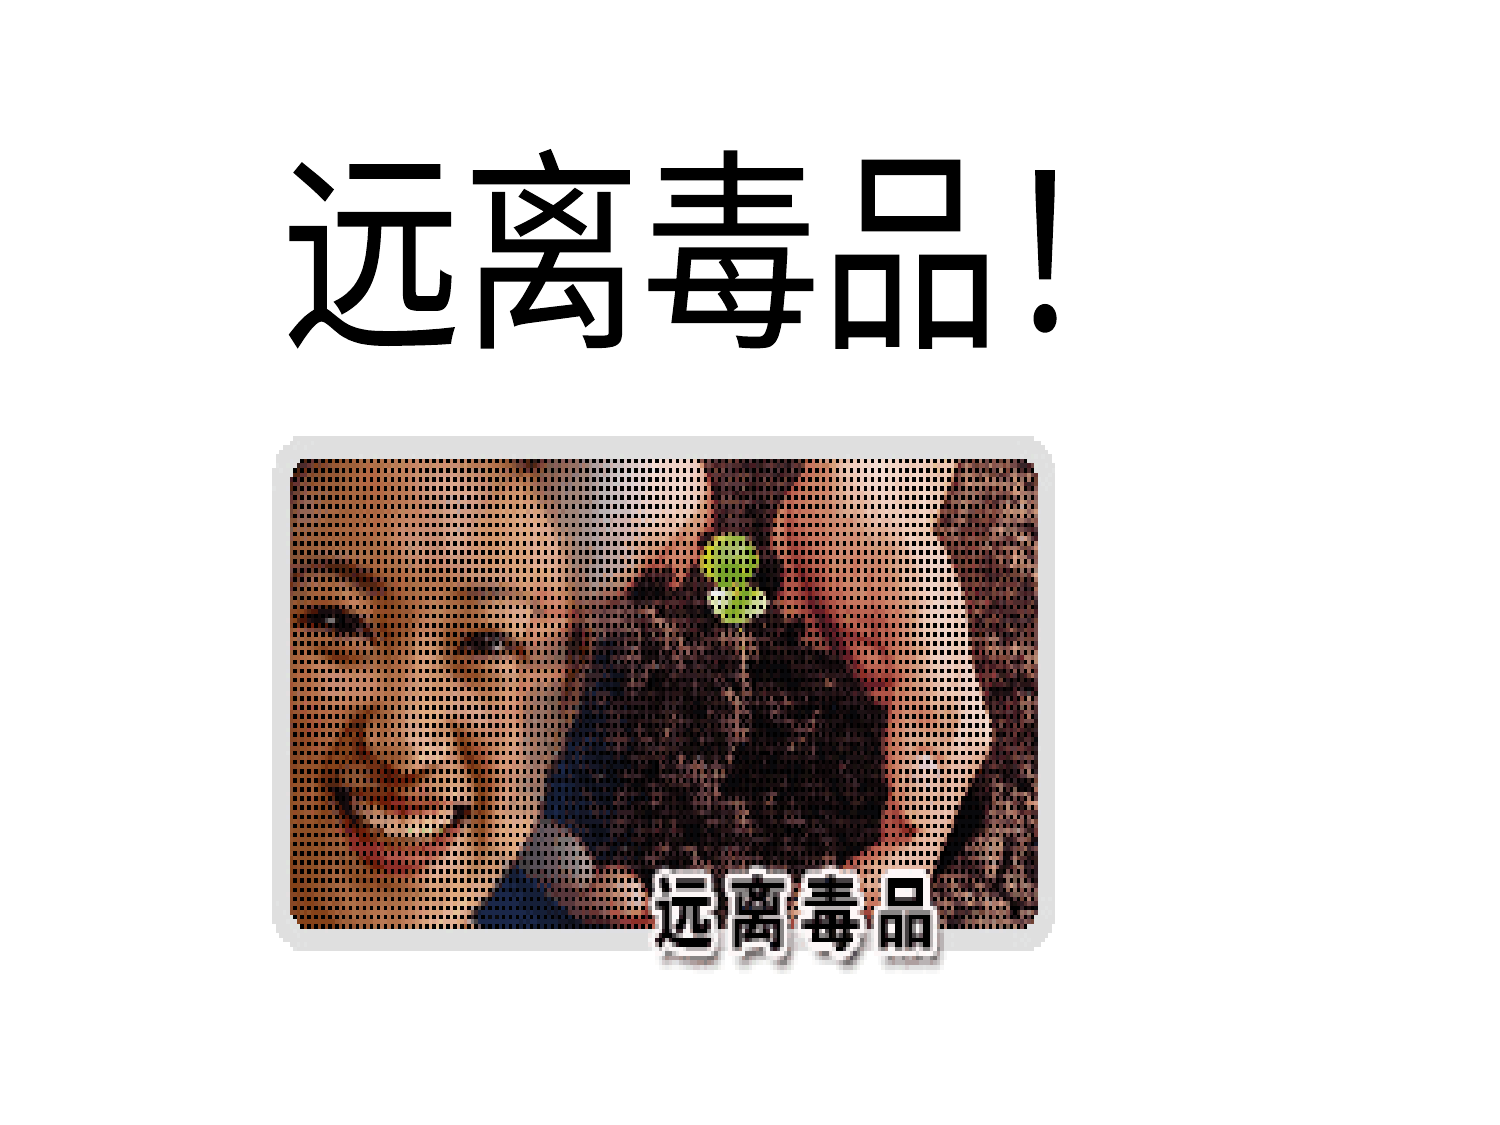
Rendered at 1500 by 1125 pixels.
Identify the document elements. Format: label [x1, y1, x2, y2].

picture [266, 432, 1059, 1003]
